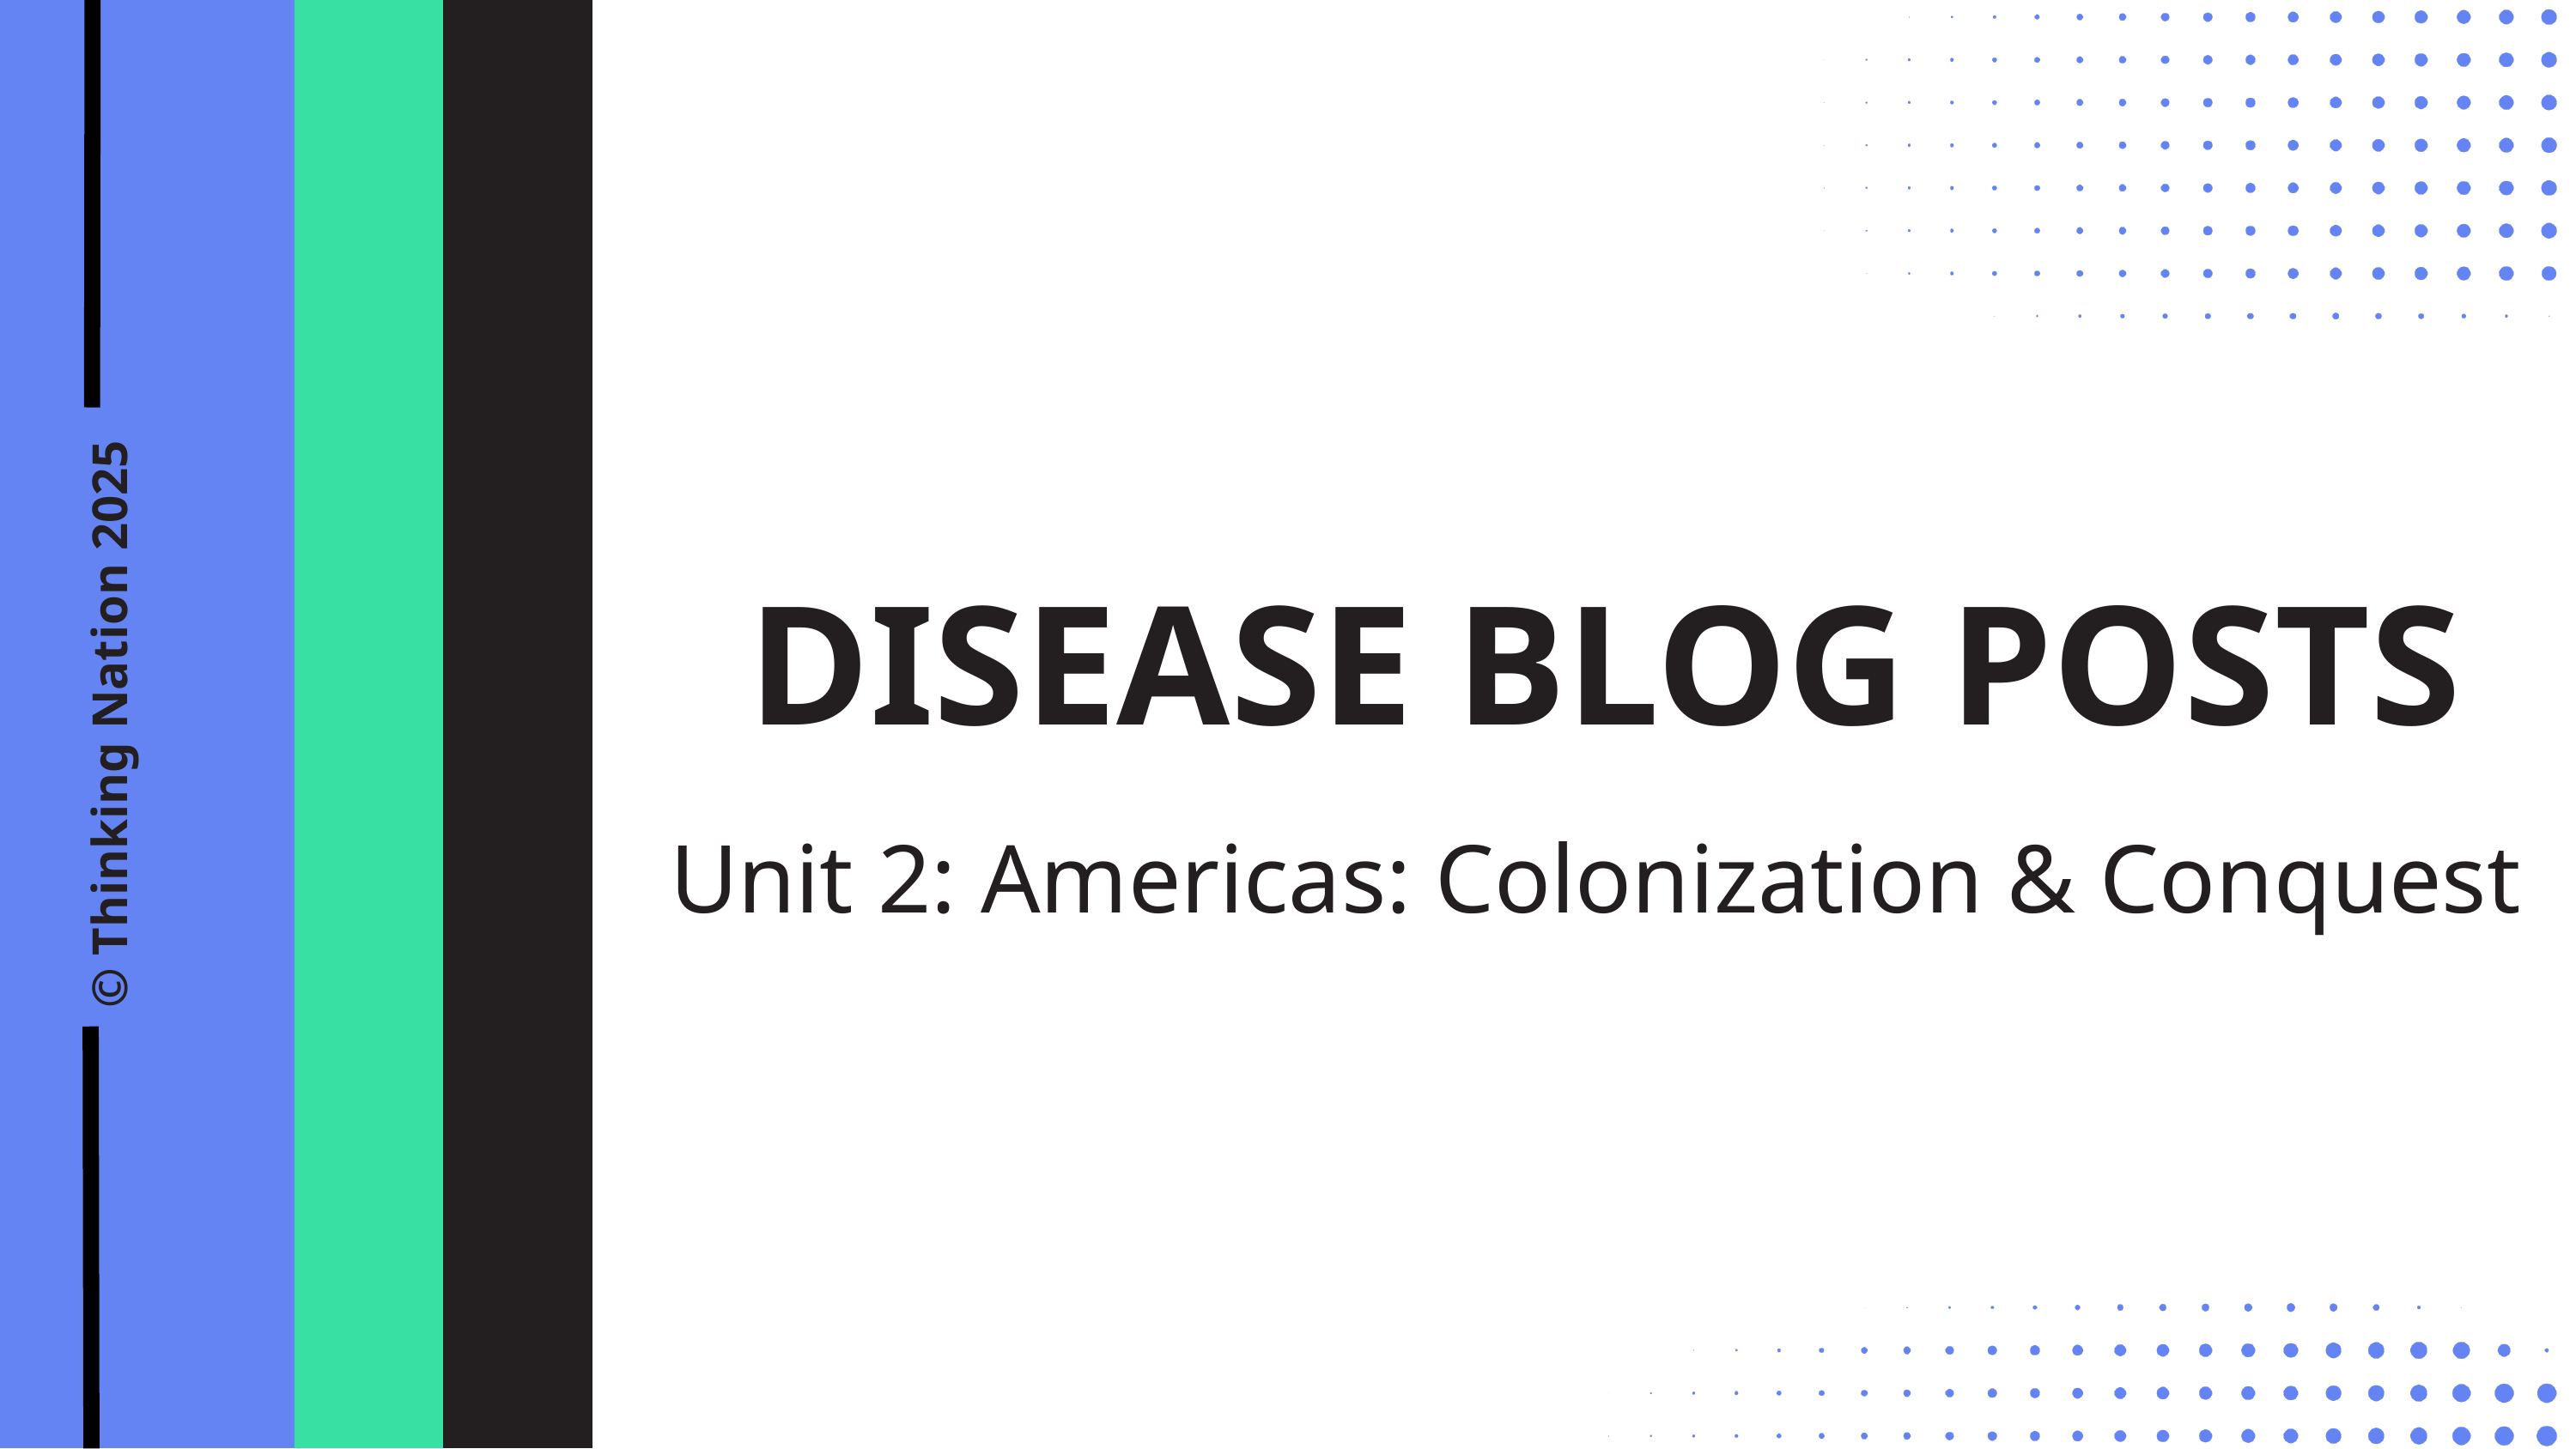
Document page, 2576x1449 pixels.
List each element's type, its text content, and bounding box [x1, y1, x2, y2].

text_box Unit 2: Americas: Colonization & Conquest [643, 774, 2546, 932]
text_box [0, 0, 593, 1449]
text_box [1781, 0, 2576, 319]
text_box DISEASE BLOG POSTS [613, 560, 2576, 758]
text_box [1565, 1303, 2576, 1449]
